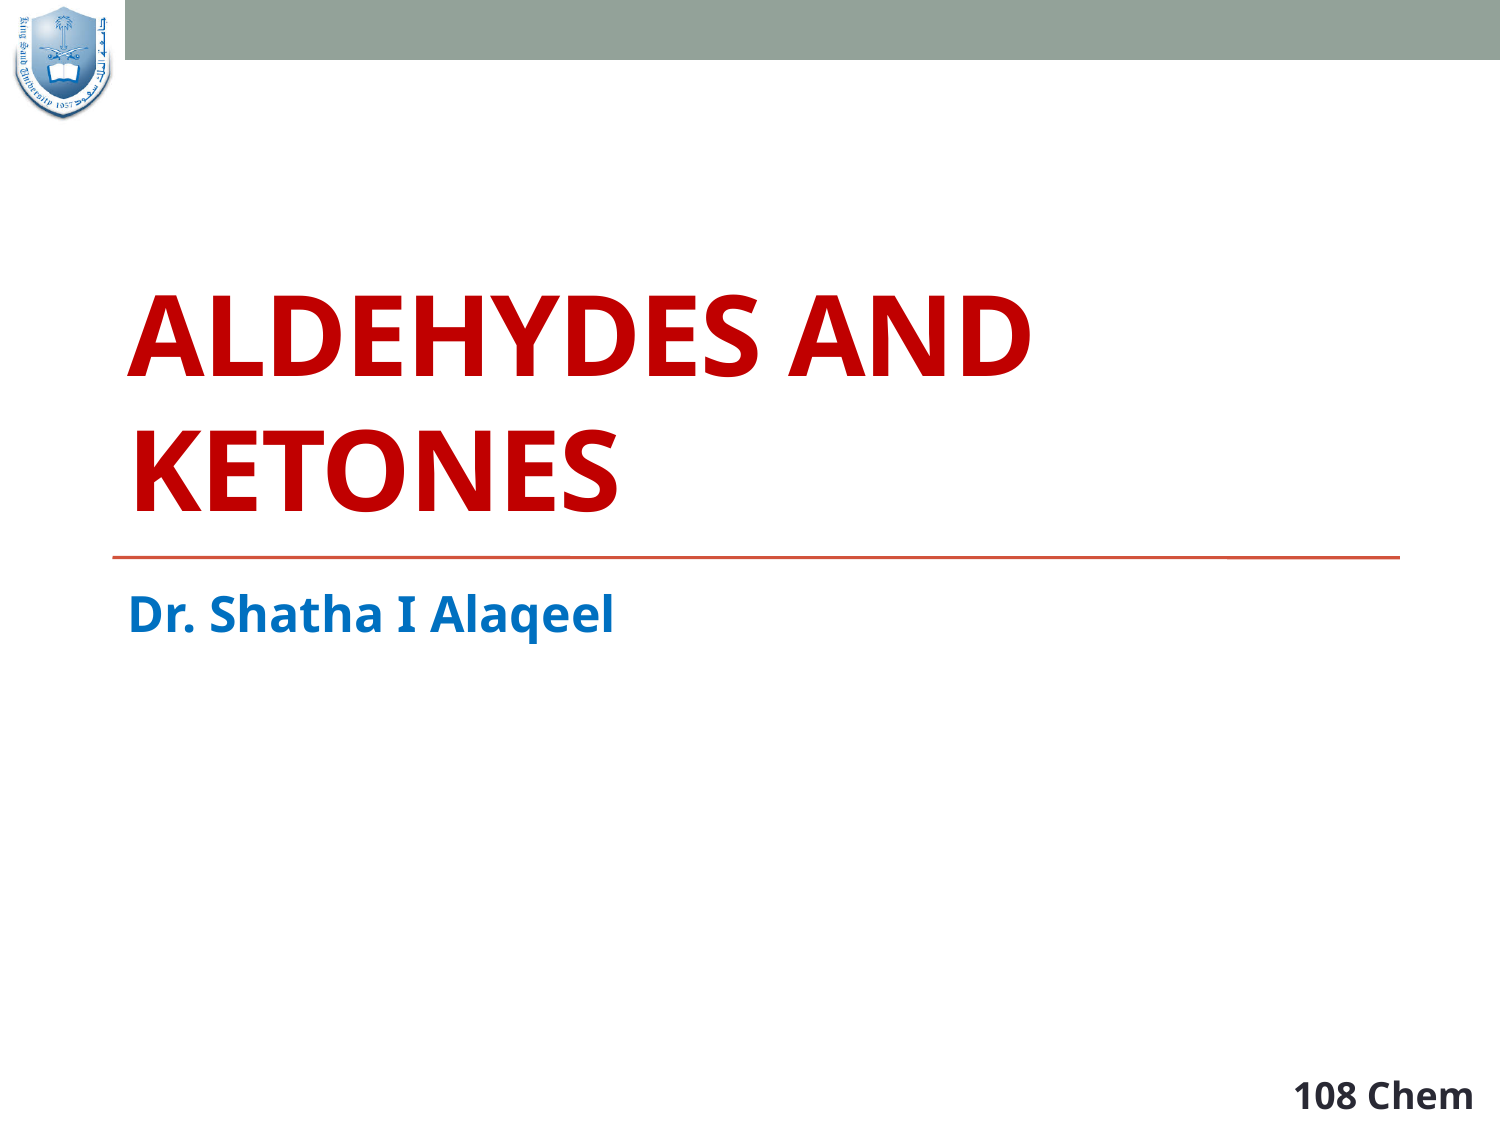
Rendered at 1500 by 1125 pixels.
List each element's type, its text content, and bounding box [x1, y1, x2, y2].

text_box 108 Chem [1278, 1064, 1490, 1125]
title Aldehydes and Ketones [112, 224, 1400, 542]
subtitle Dr. Shatha I Alaqeel [112, 575, 1163, 863]
picture [0, 0, 126, 126]
